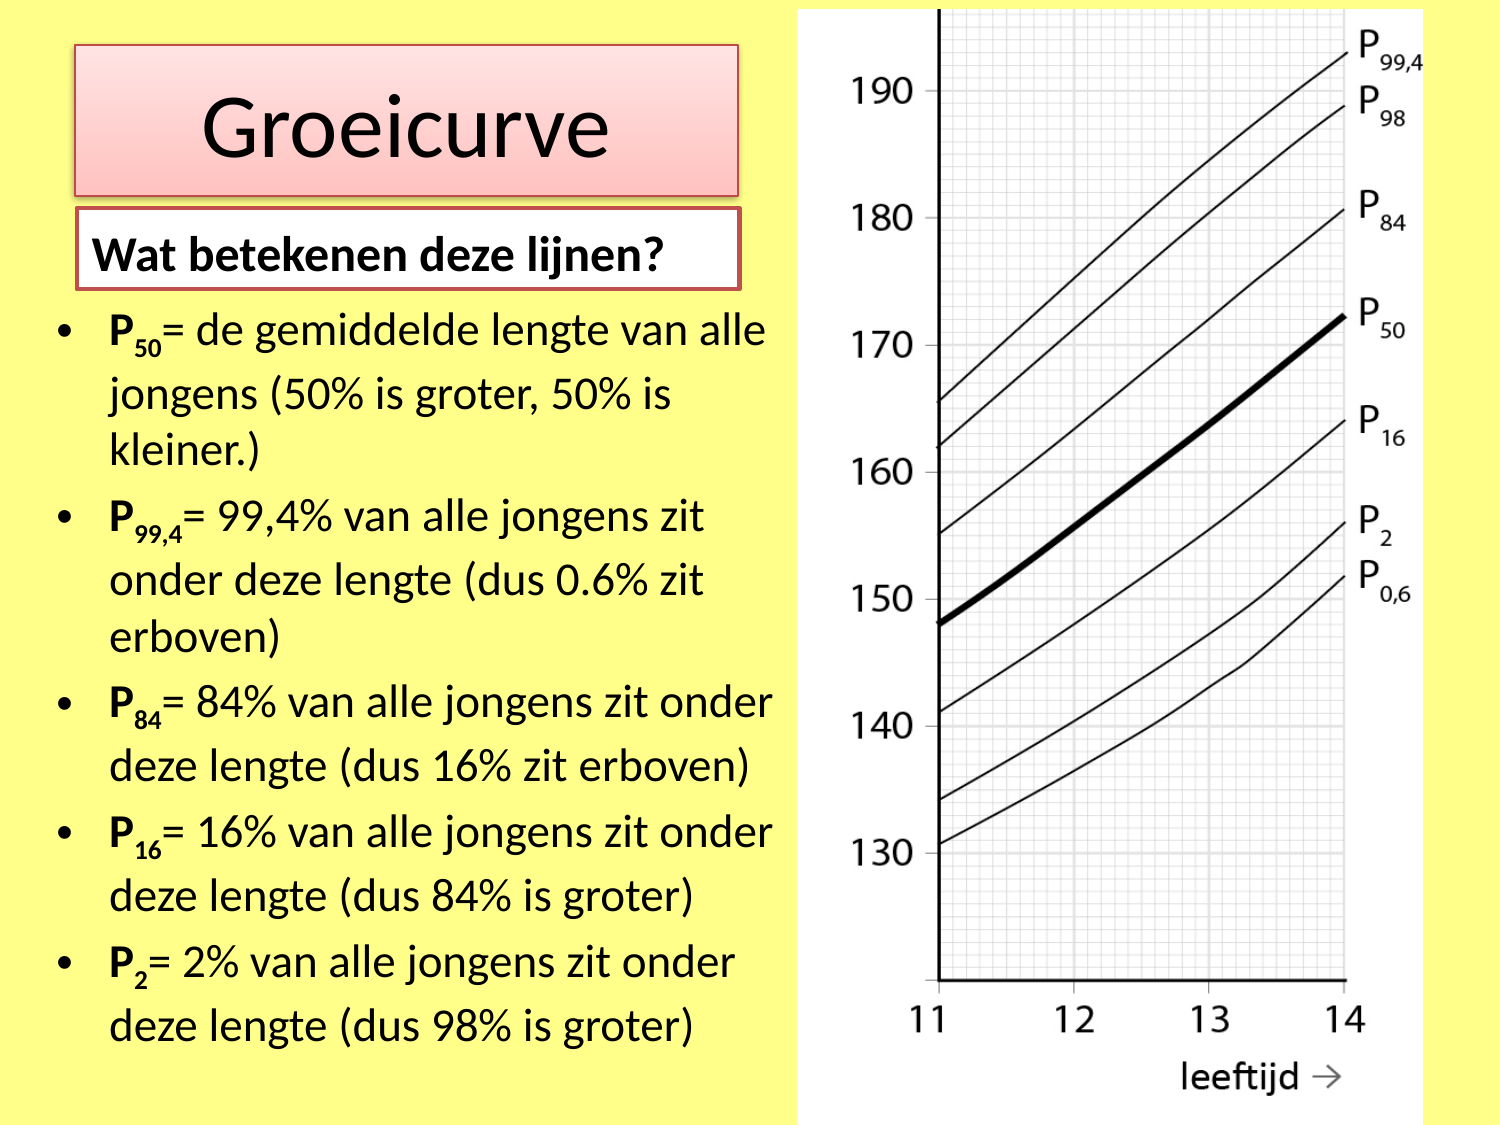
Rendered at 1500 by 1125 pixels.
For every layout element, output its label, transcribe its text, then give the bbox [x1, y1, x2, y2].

picture [796, 8, 1424, 1125]
list P50= de gemiddelde lengte van alle jongens (50% is groter, 50% is kleiner.) P99,4= 99,4% van alle jongens zit onder deze lengte (dus 0.6% zit erboven) P84= 84% van alle jongens zit onder deze lengte (dus 16% zit erboven) P16= 16% van alle jongens zit onder deze lengte (dus 84% is groter) P2= 2% van alle jongens zit onder deze lengte (dus 98% is groter) [41, 290, 791, 1125]
list Wat betekenen deze lijnen? [75, 206, 742, 290]
title Groeicurve [74, 44, 739, 197]
